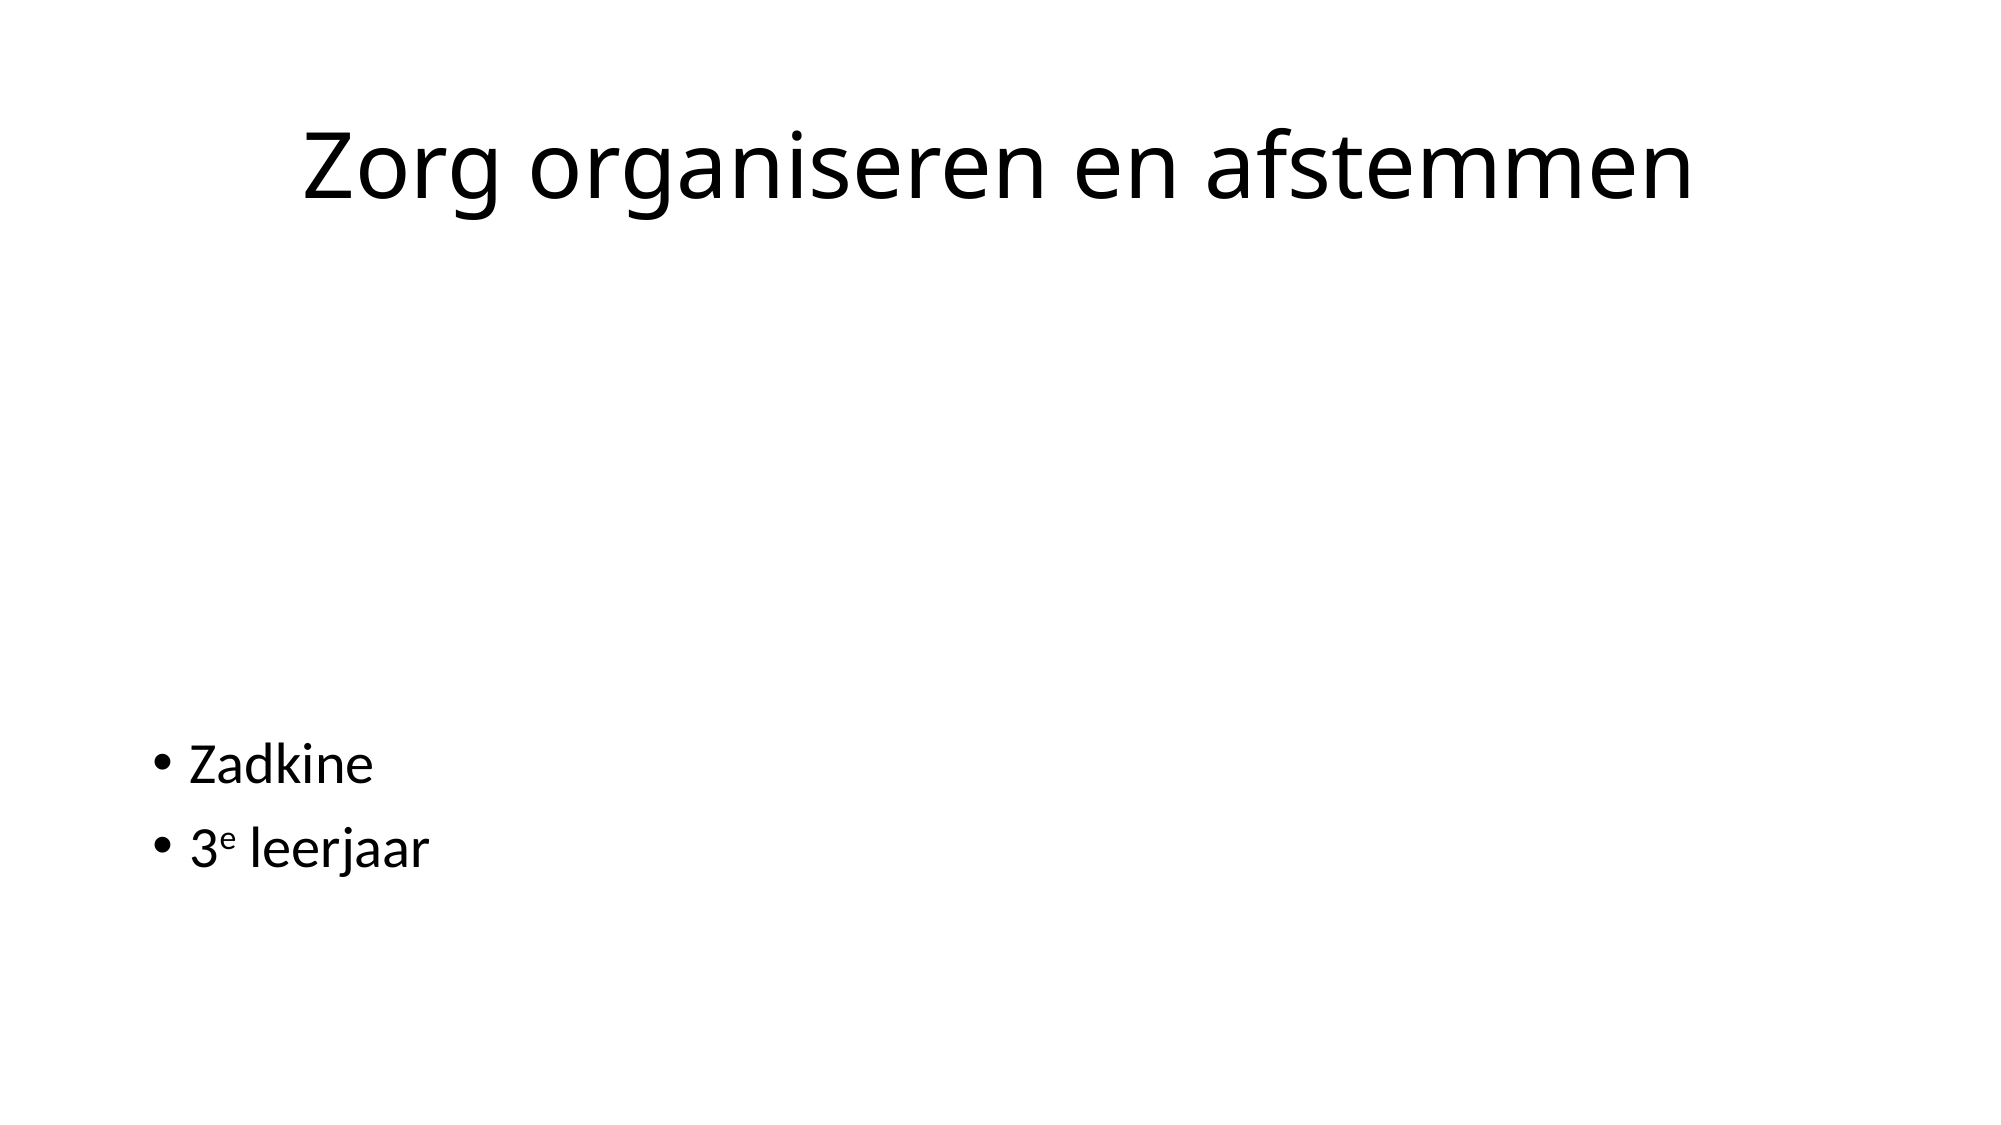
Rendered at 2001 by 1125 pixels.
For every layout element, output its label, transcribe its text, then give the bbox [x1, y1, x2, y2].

title Zorg organiseren en afstemmen [137, 59, 1863, 278]
list Zadkine 3e leerjaar [137, 299, 1863, 1014]
